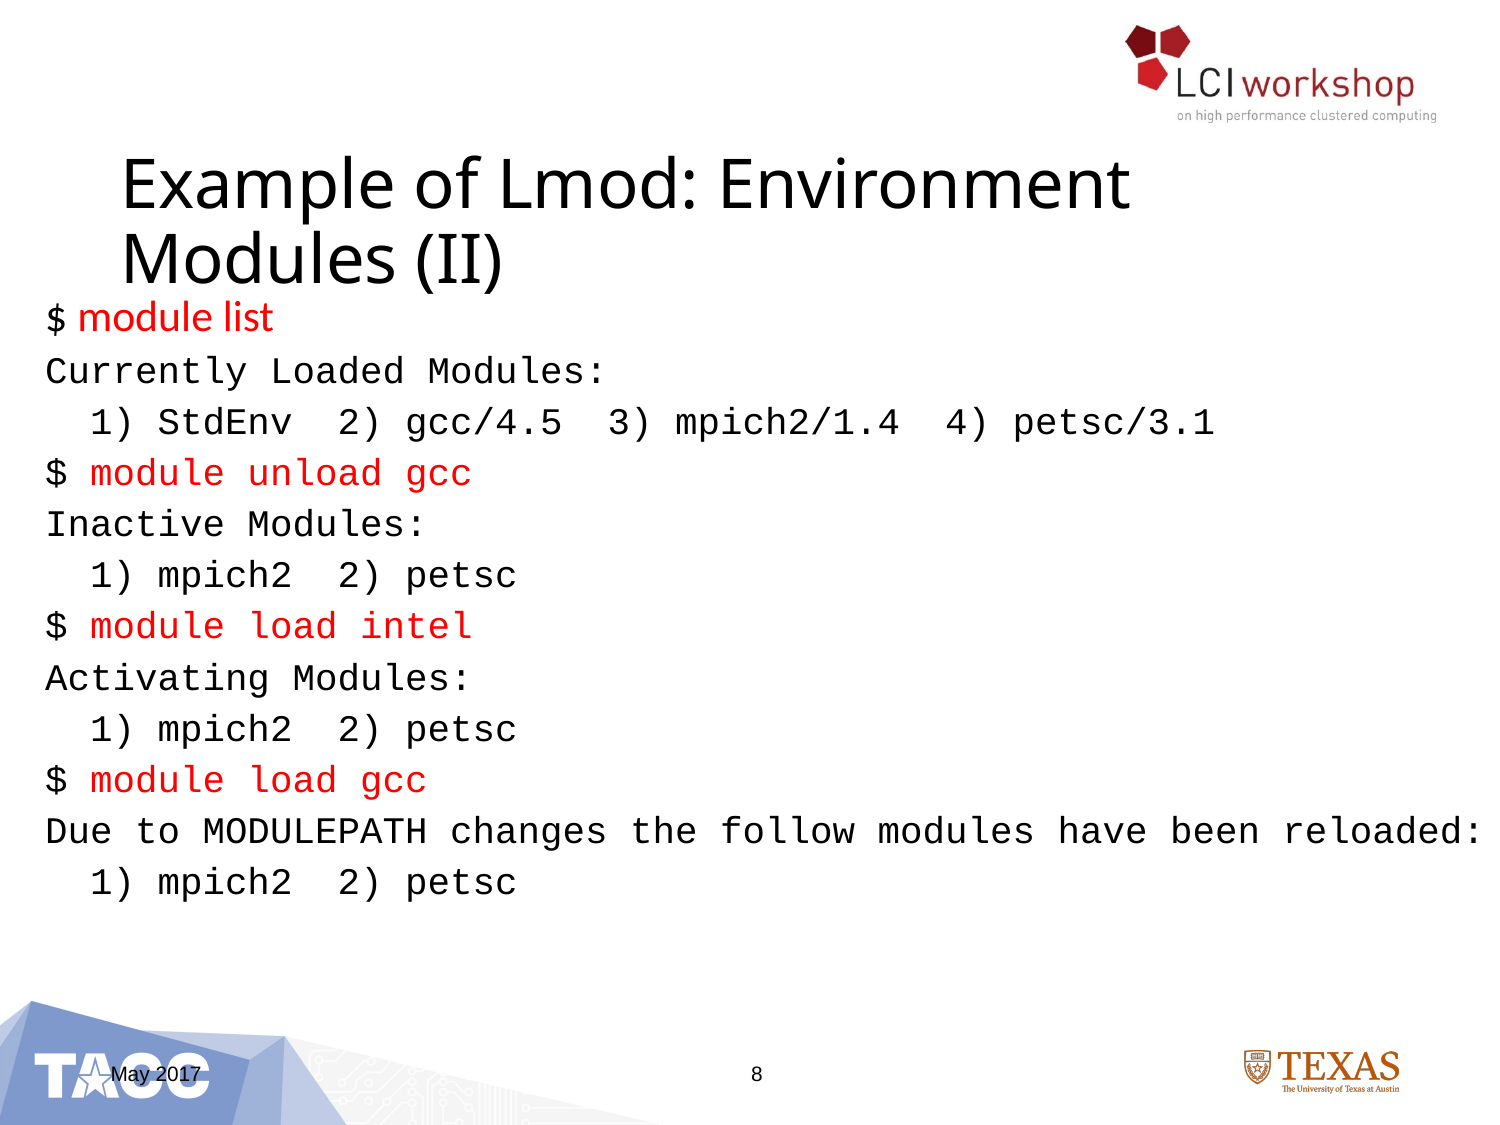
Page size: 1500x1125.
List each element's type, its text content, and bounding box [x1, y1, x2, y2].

picture [0, 999, 659, 1125]
picture [1125, 25, 1436, 123]
text_box May 2017 [103, 1052, 441, 1093]
picture [1210, 1017, 1433, 1125]
title Example of Lmod: Environment Modules (II) [111, 156, 1426, 289]
list $ module list Currently Loaded Modules: 1) StdEnv 2) gcc/4.5 3) mpich2/1.4 4) petsc/3.1 $ module unload gcc Inactive Modules: 1) mpich2 2) petsc $ module load intel Activating Modules: 1) mpich2 2) petsc $ module load gcc Due to MODULEPATH changes the follow modules have been reloaded: 1) mpich2 2) petsc [36, 289, 1500, 953]
slide_number 8 [740, 1053, 771, 1092]
